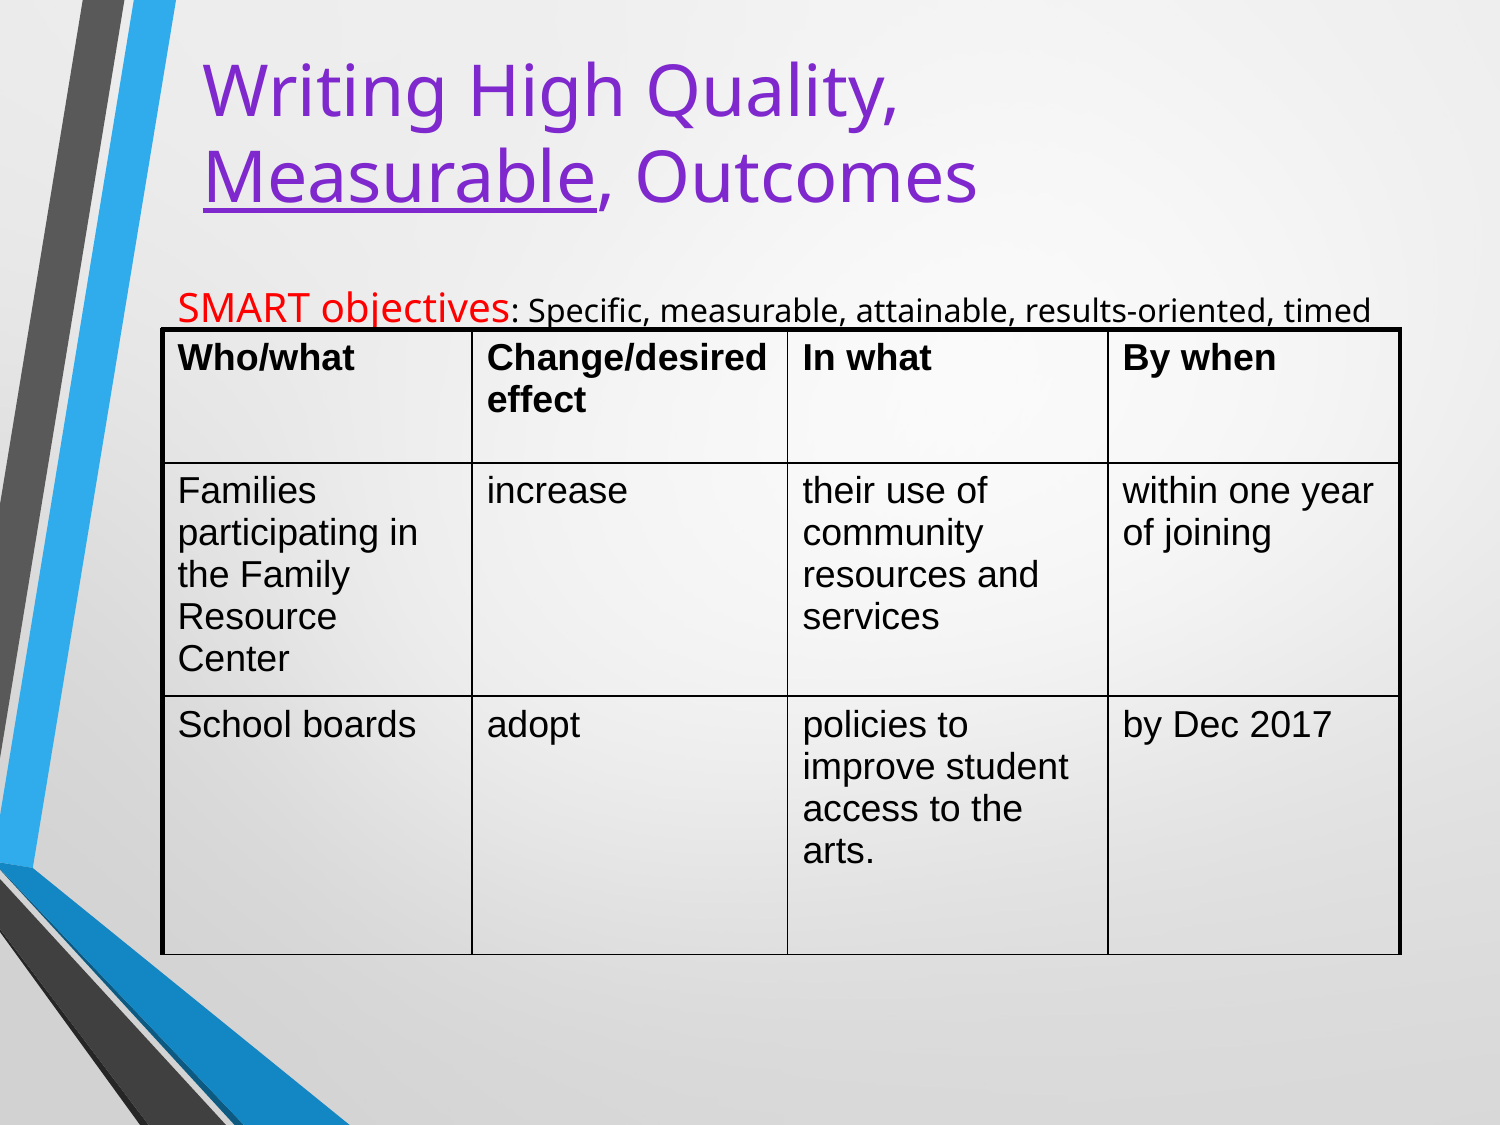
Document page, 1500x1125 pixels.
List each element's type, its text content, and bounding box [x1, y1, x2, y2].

table_cell policies to improve student access to the arts. [788, 697, 1107, 954]
list SMART objectives: Specific, measurable, attainable, results-oriented, timed [162, 275, 1413, 375]
title Writing High Quality, Measurable, Outcomes [187, 37, 1163, 225]
table_cell their use of community resources and services [788, 464, 1107, 695]
table_header In what [788, 332, 1107, 462]
table_cell School boards [165, 697, 471, 954]
table_header Who/what [165, 332, 471, 462]
table_cell within one year of joining [1109, 464, 1398, 695]
table_cell increase [473, 464, 787, 695]
table_header Change/desired effect [473, 332, 787, 462]
table_header By when [1109, 332, 1398, 462]
table_cell by Dec 2017 [1109, 697, 1398, 954]
table_cell adopt [473, 697, 787, 954]
table_cell Families participating in the Family Resource Center [165, 464, 471, 695]
